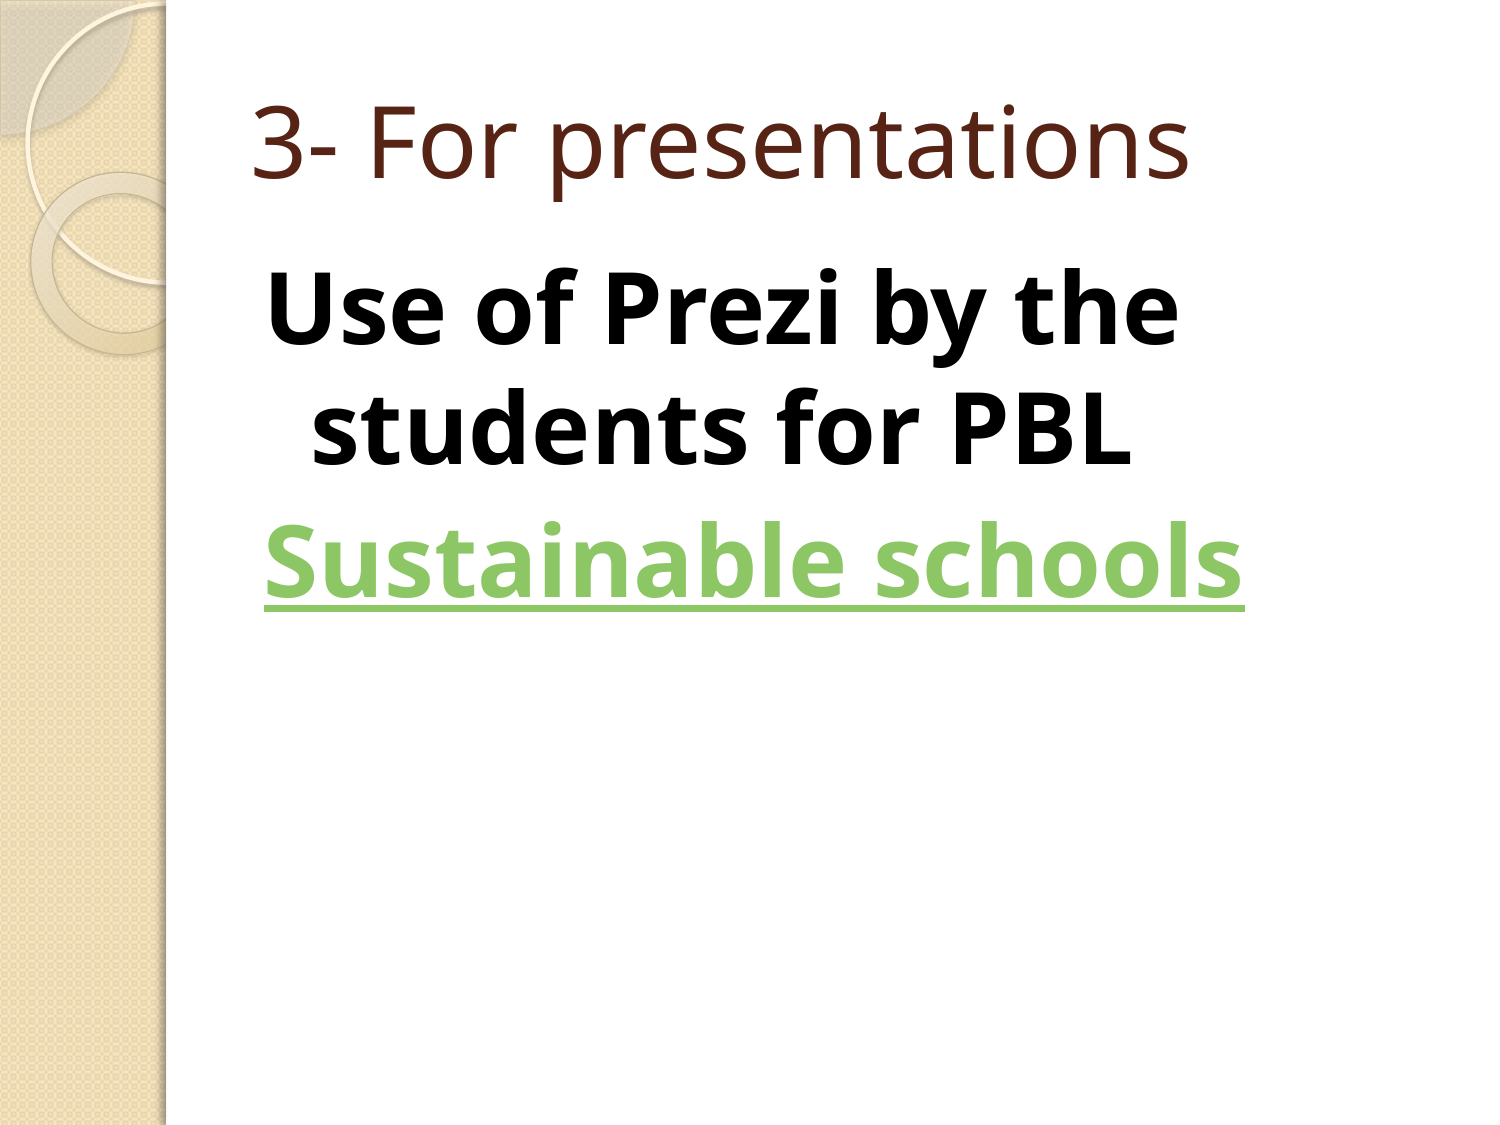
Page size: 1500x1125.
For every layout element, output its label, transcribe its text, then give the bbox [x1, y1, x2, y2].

list Use of Prezi by the students for PBL Sustainable schools [235, 237, 1466, 1025]
title 3- For presentations [235, 45, 1466, 233]
